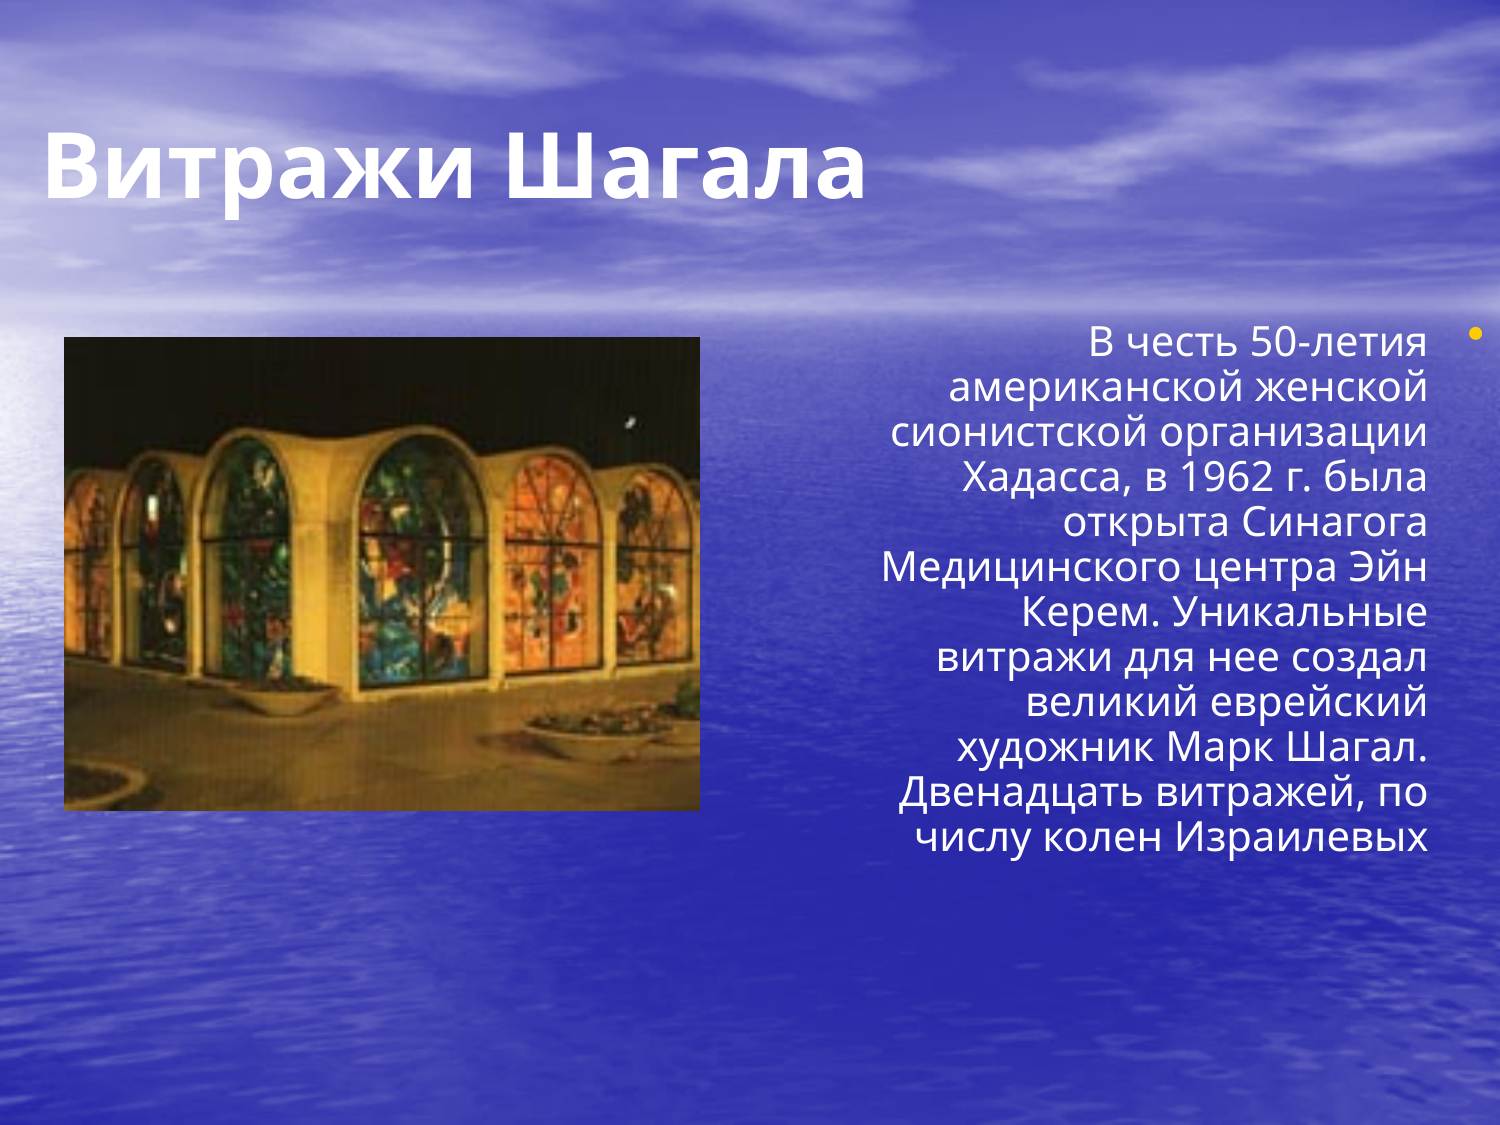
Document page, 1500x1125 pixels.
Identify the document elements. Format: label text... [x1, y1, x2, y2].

picture [64, 337, 700, 811]
title Витражи Шагала [0, 47, 1351, 276]
list В честь 50-летия американской женской сионистской организации Хадасса, в 1962 г. была открыта Синагога Медицинского центра Эйн Керем. Уникальные витражи для нее создал великий еврейский художник Марк Шагал. Двенадцать витражей, по числу колен Израилевых [837, 312, 1500, 988]
